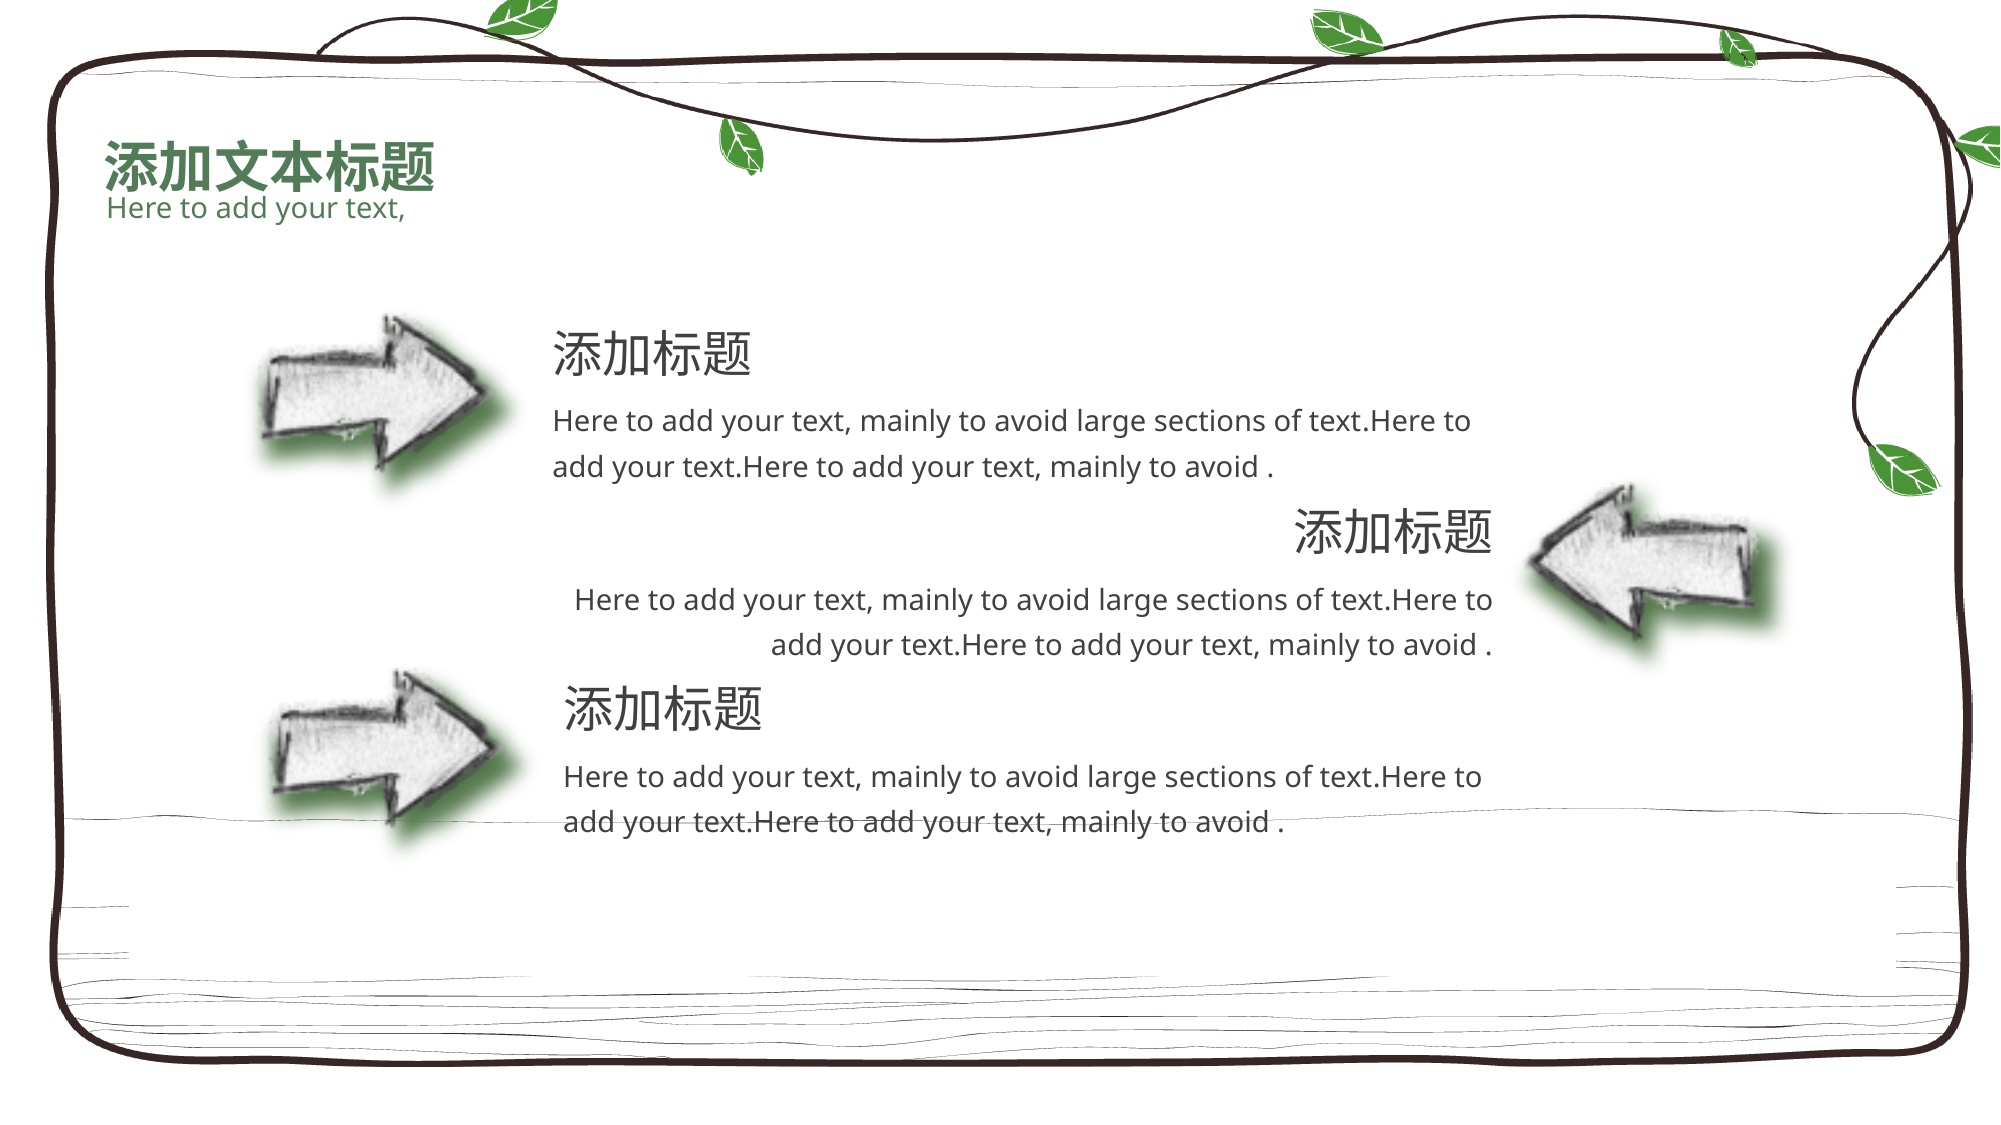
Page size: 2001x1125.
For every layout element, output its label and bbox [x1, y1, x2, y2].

text_box [0, 91, 571, 233]
text_box [537, 315, 1544, 538]
text_box [502, 493, 1509, 717]
picture [1515, 477, 1762, 655]
text_box [45, 0, 2000, 1067]
picture [267, 663, 515, 841]
picture [256, 308, 504, 486]
text_box [548, 670, 1555, 894]
